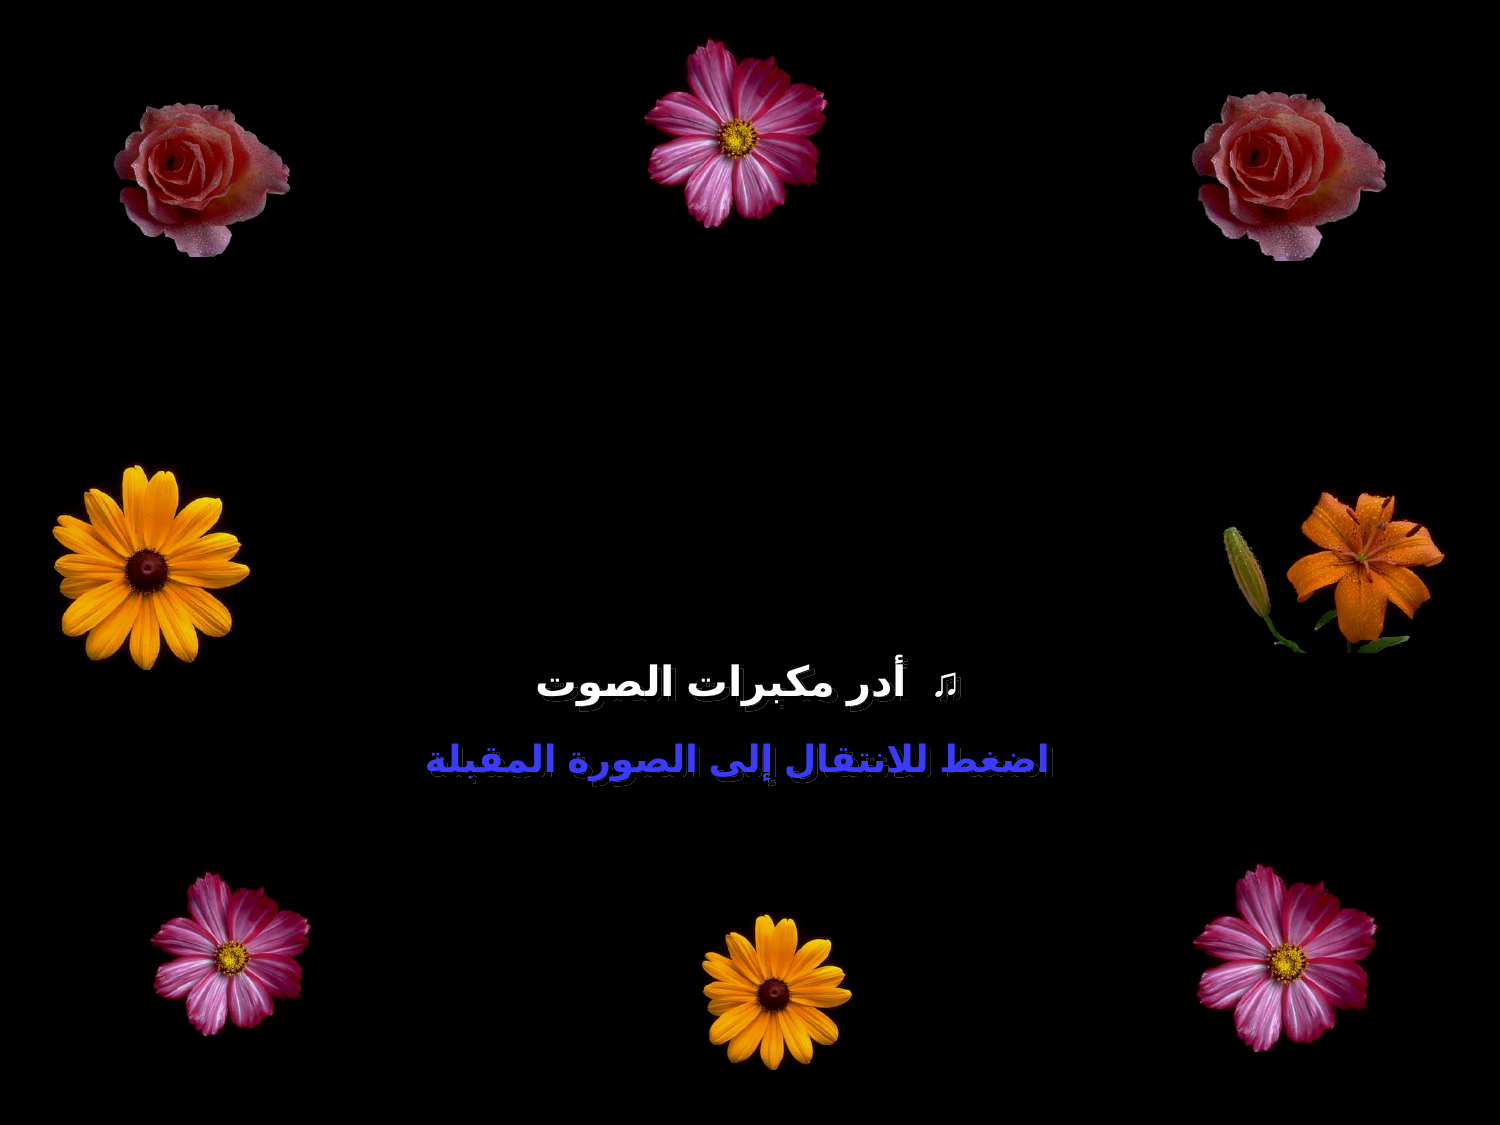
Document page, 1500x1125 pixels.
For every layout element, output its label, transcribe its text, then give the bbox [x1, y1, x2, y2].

text_box اضغط للانتقال إلى الصورة المقبلة [399, 727, 1075, 787]
picture [1162, 87, 1426, 262]
picture [599, 37, 888, 228]
picture [662, 912, 901, 1070]
picture [0, 462, 313, 670]
picture [1199, 487, 1451, 653]
picture [112, 870, 363, 1036]
picture [1149, 862, 1438, 1053]
picture [87, 99, 326, 257]
text_box ♫ أدر مكبرات الصوت [454, 647, 1043, 713]
